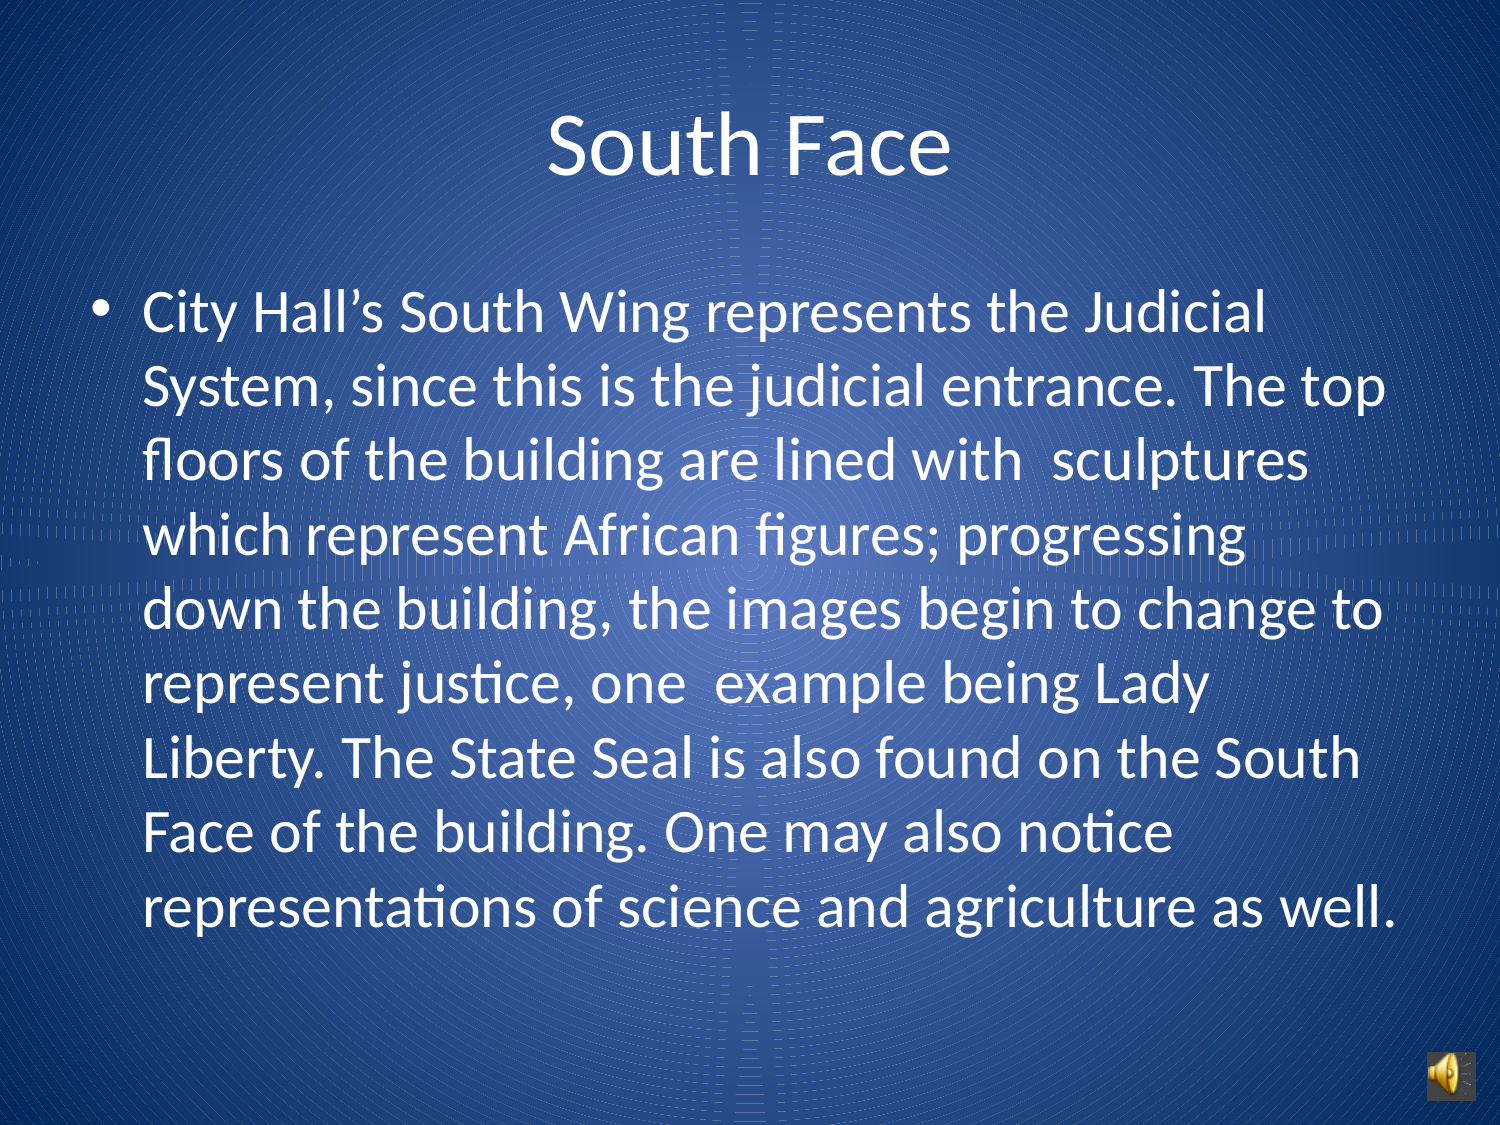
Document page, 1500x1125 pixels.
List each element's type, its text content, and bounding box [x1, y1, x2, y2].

title South Face [75, 45, 1425, 233]
picture [1426, 1051, 1477, 1102]
list City Hall’s South Wing represents the Judicial System, since this is the judicial entrance. The top floors of the building are lined with sculptures which represent African figures; progressing down the building, the images begin to change to represent justice, one example being Lady Liberty. The State Seal is also found on the South Face of the building. One may also notice representations of science and agriculture as well. [75, 262, 1425, 1005]
